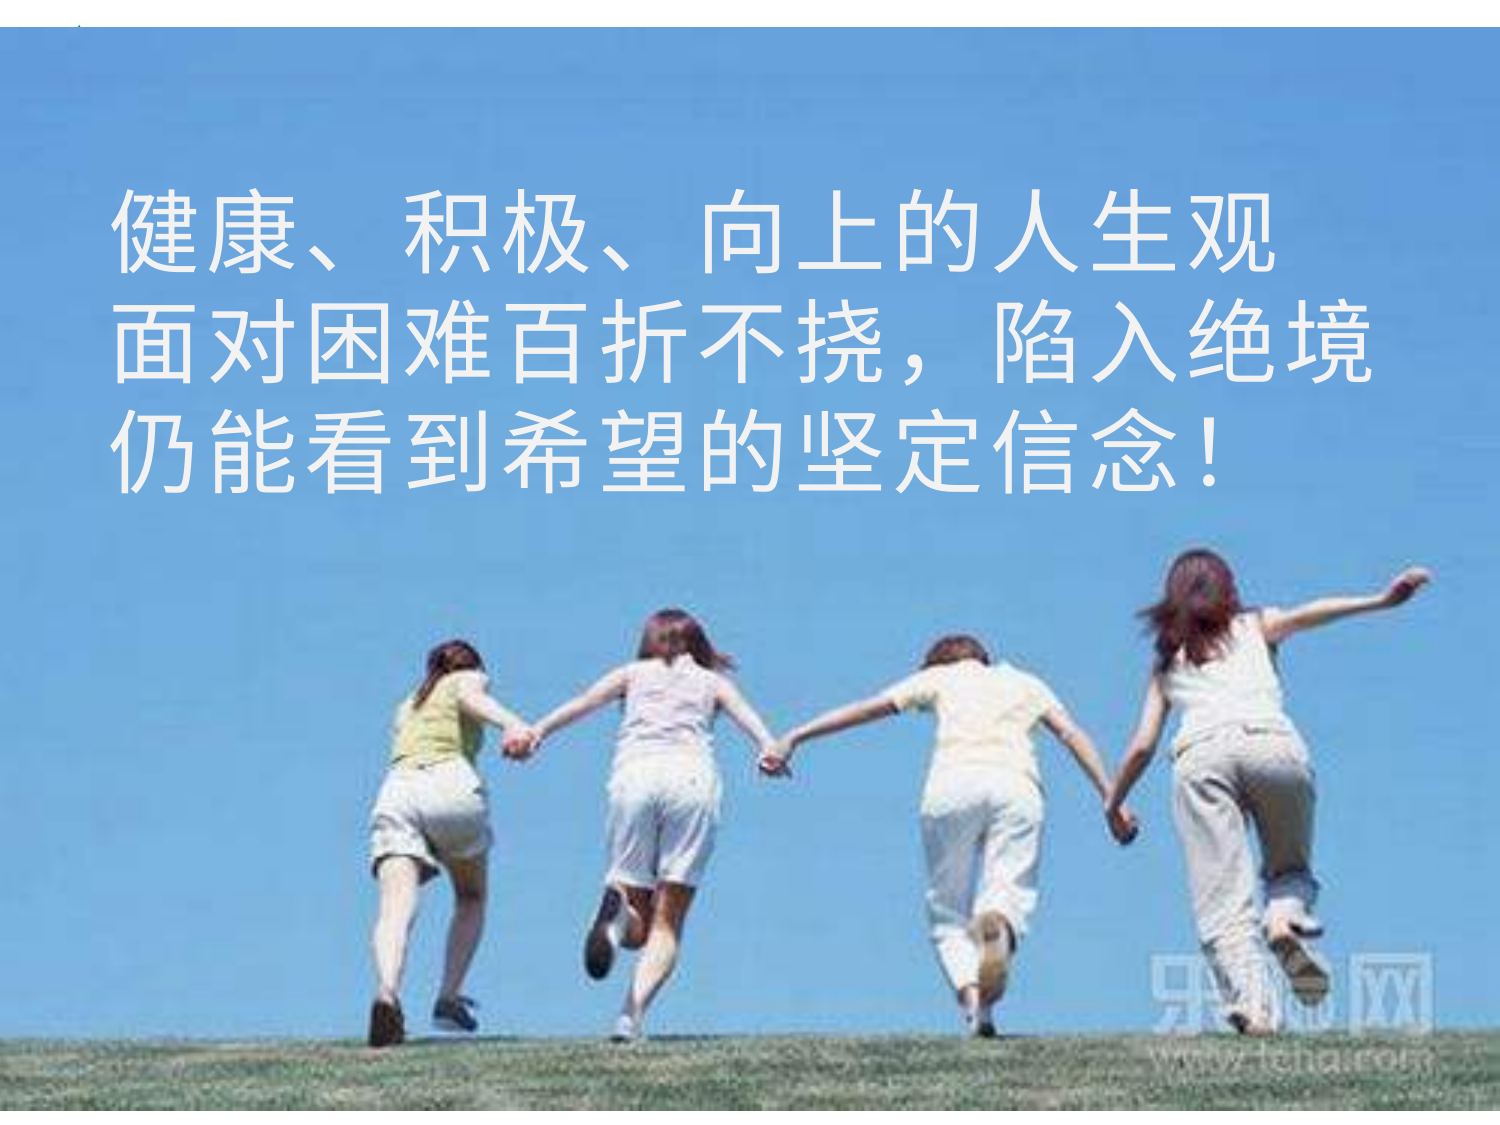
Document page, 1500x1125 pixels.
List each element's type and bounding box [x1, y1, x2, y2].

picture [35, 23, 111, 27]
list [0, 27, 1500, 1111]
